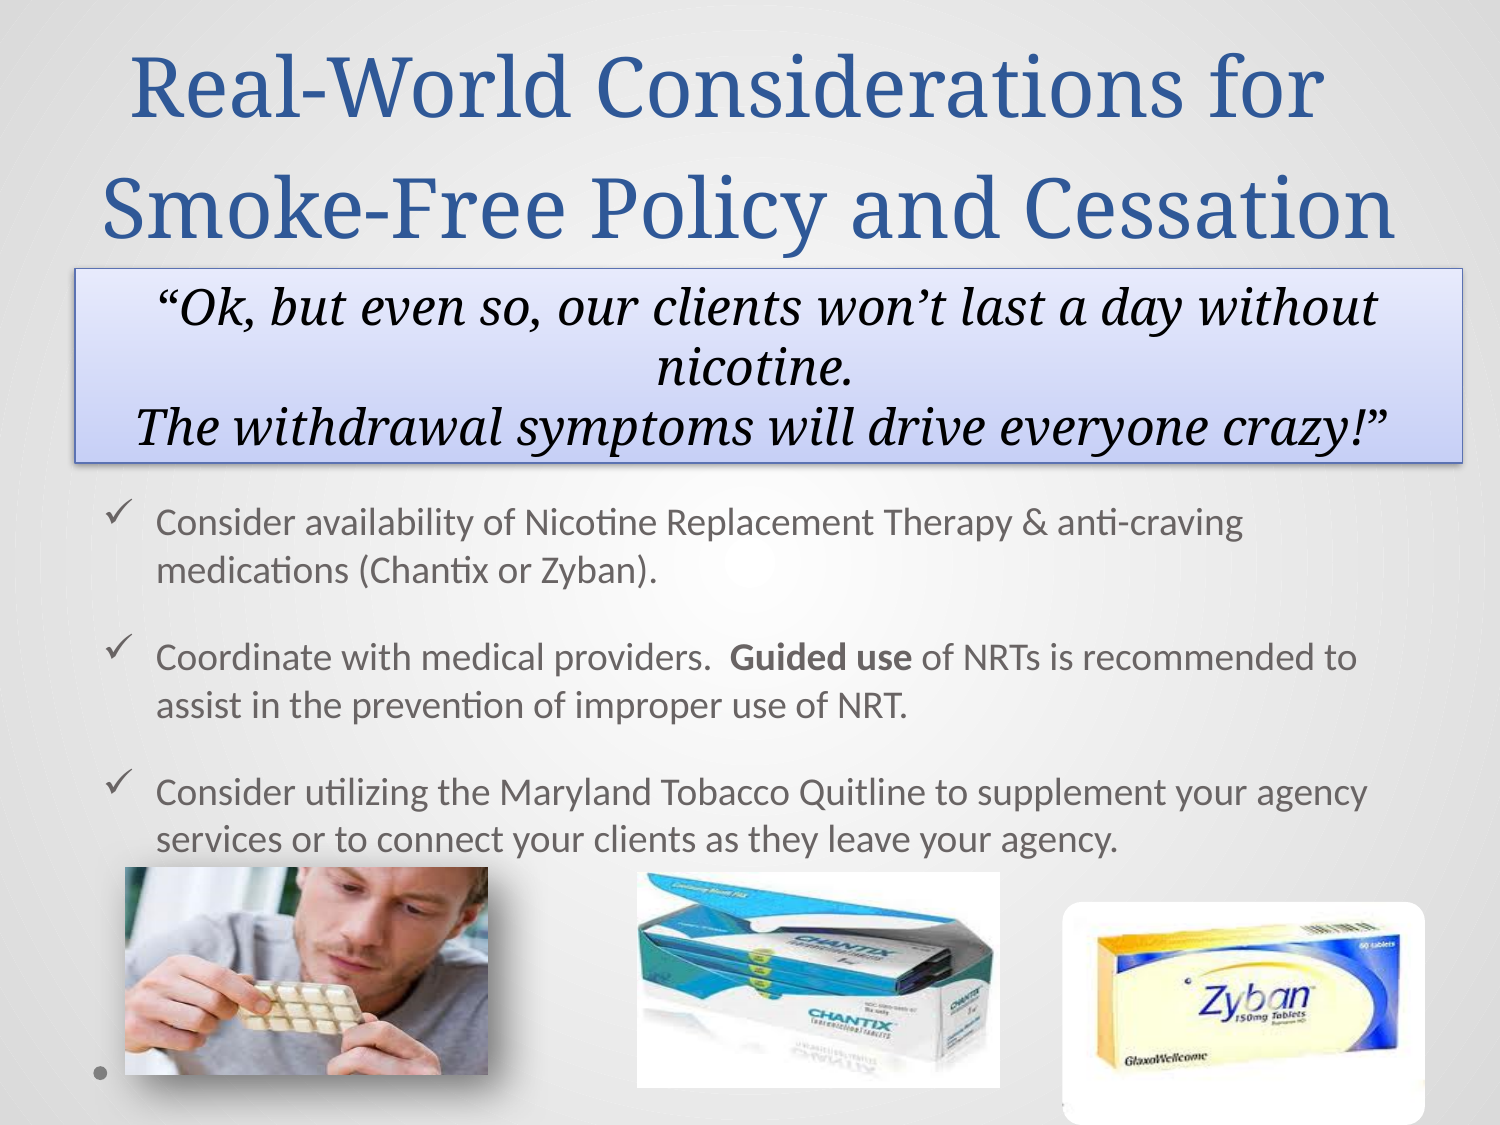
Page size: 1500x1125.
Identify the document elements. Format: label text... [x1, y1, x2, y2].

text_box “Ok, but even so, our clients won’t last a day without nicotine. The withdrawal symptoms will drive everyone crazy!” [74, 268, 1463, 464]
picture [637, 871, 1001, 1088]
title Real-World Considerations for Smoke-Free Policy and Cessation [75, 0, 1425, 263]
picture [124, 867, 488, 1076]
list Consider availability of Nicotine Replacement Therapy & anti-craving medications (Chantix or Zyban). Coordinate with medical providers. Guided use of NRTs is recommended to assist in the prevention of improper use of NRT. Consider utilizing the Maryland Tobacco Quitline to supplement your agency services or to connect your clients as they leave your agency. [87, 471, 1425, 875]
picture [1062, 901, 1426, 1125]
